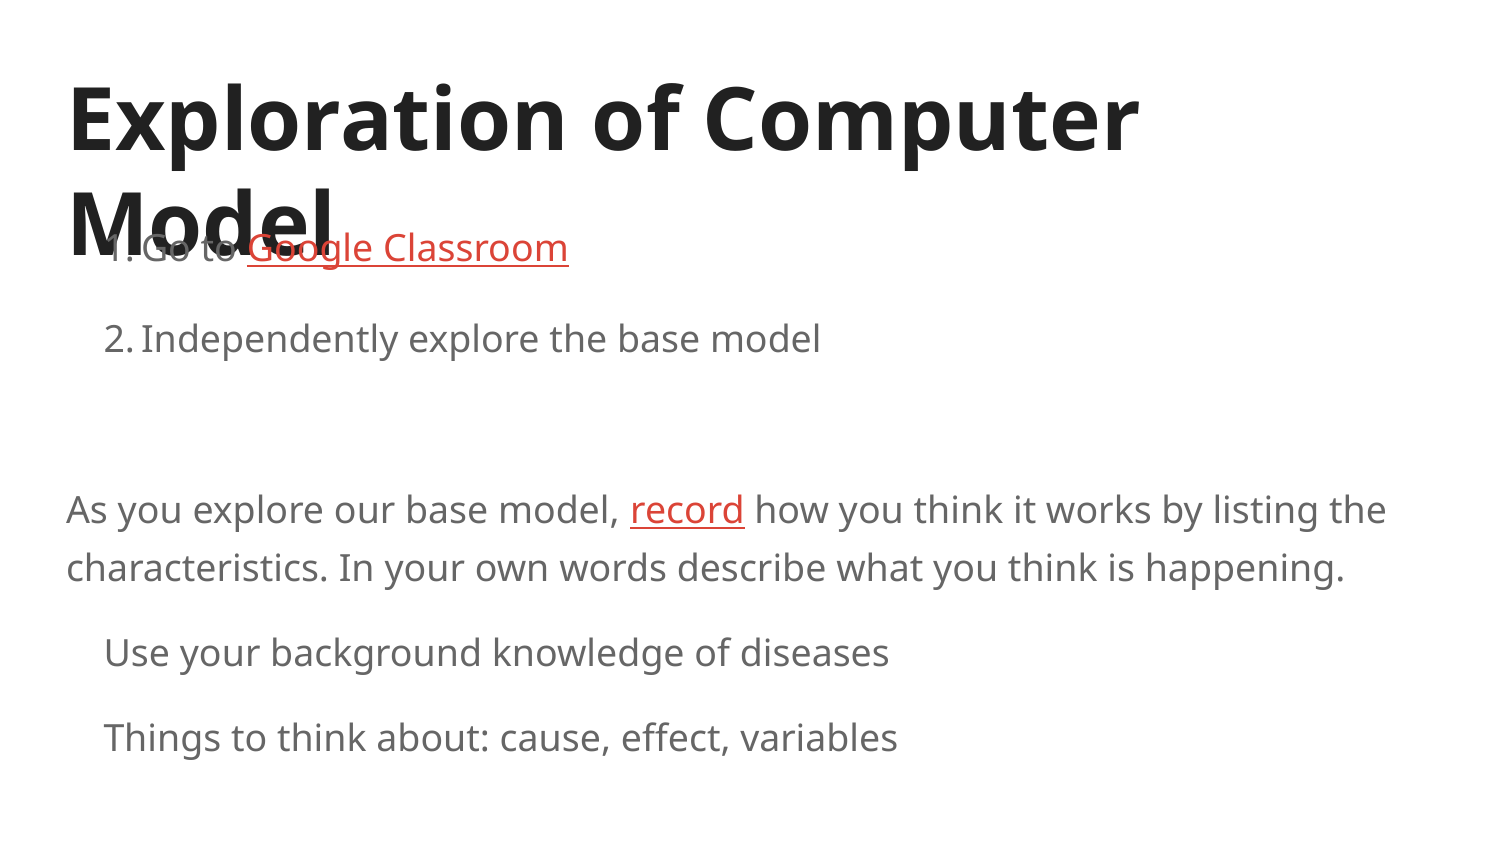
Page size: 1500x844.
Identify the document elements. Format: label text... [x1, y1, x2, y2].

title Exploration of Computer Model [51, 48, 1449, 180]
list Go to Google Classroom Independently explore the base model As you explore our base model, record how you think it works by listing the characteristics. In your own words describe what you think is happening. Use your background knowledge of diseases Things to think about: cause, effect, variables [51, 201, 1449, 750]
